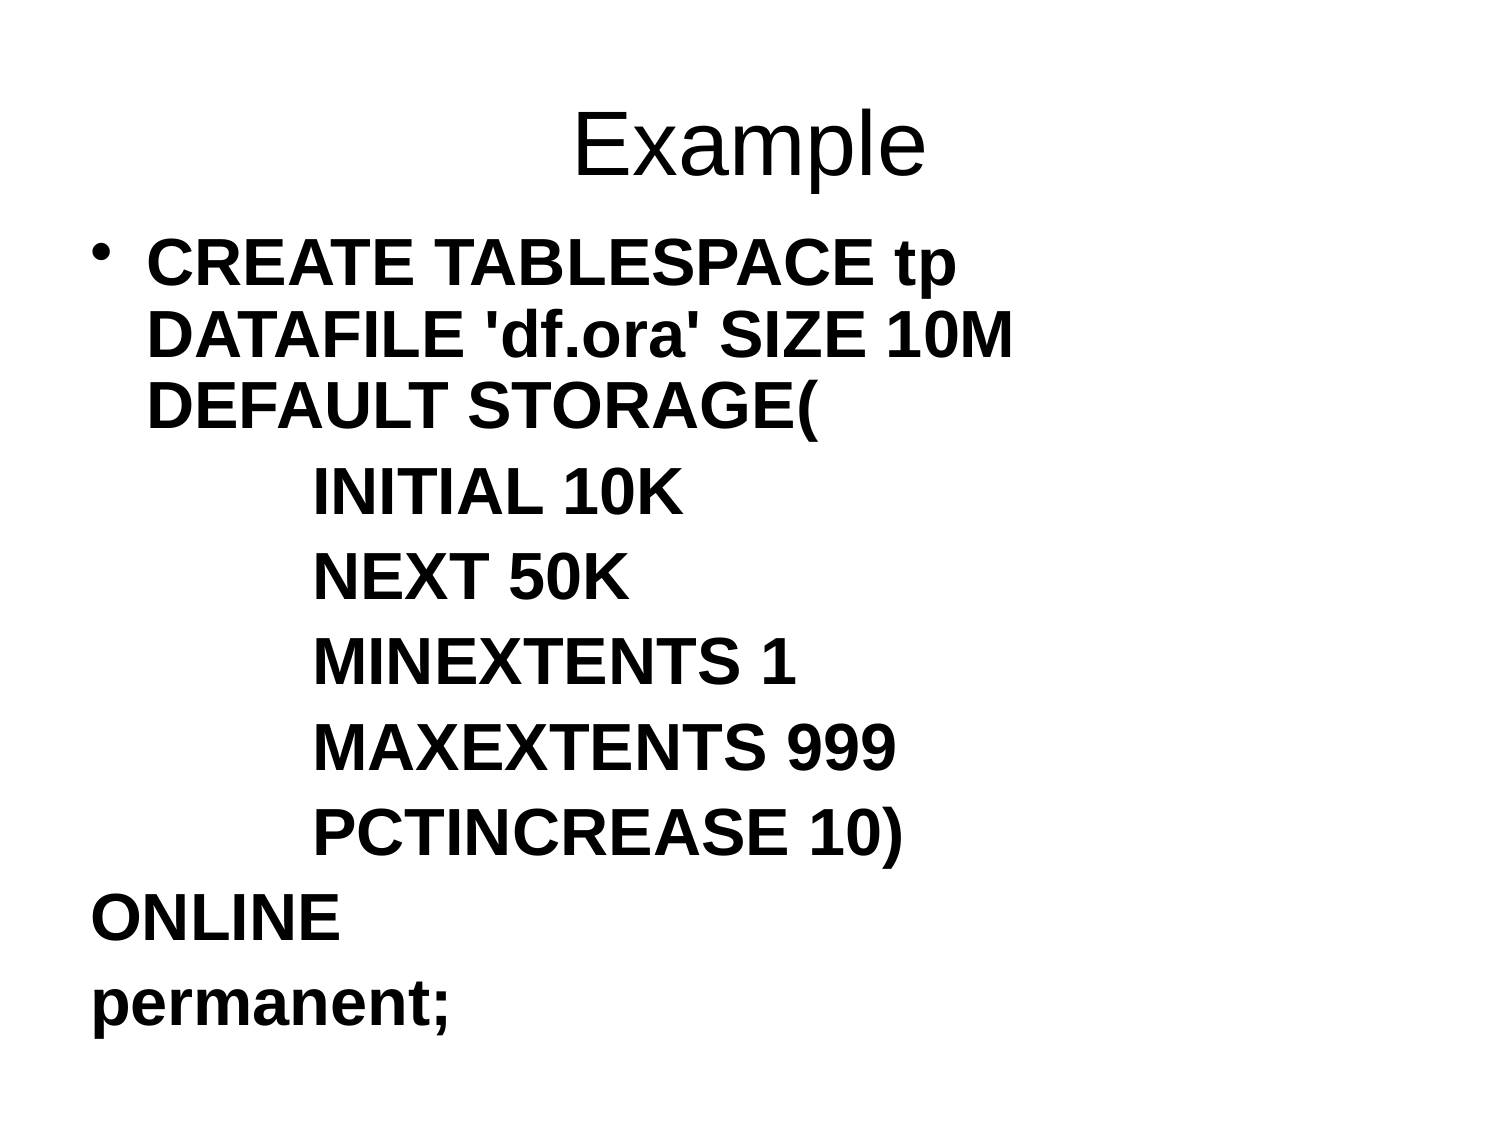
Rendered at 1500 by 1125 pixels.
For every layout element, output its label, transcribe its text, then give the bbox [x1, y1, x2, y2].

title Example [74, 44, 1426, 219]
list CREATE TABLESPACE tp DATAFILE 'df.ora' SIZE 10M DEFAULT STORAGE( INITIAL 10K NEXT 50K MINEXTENTS 1 MAXEXTENTS 999 PCTINCREASE 10) ONLINE permanent; [74, 219, 1426, 1095]
